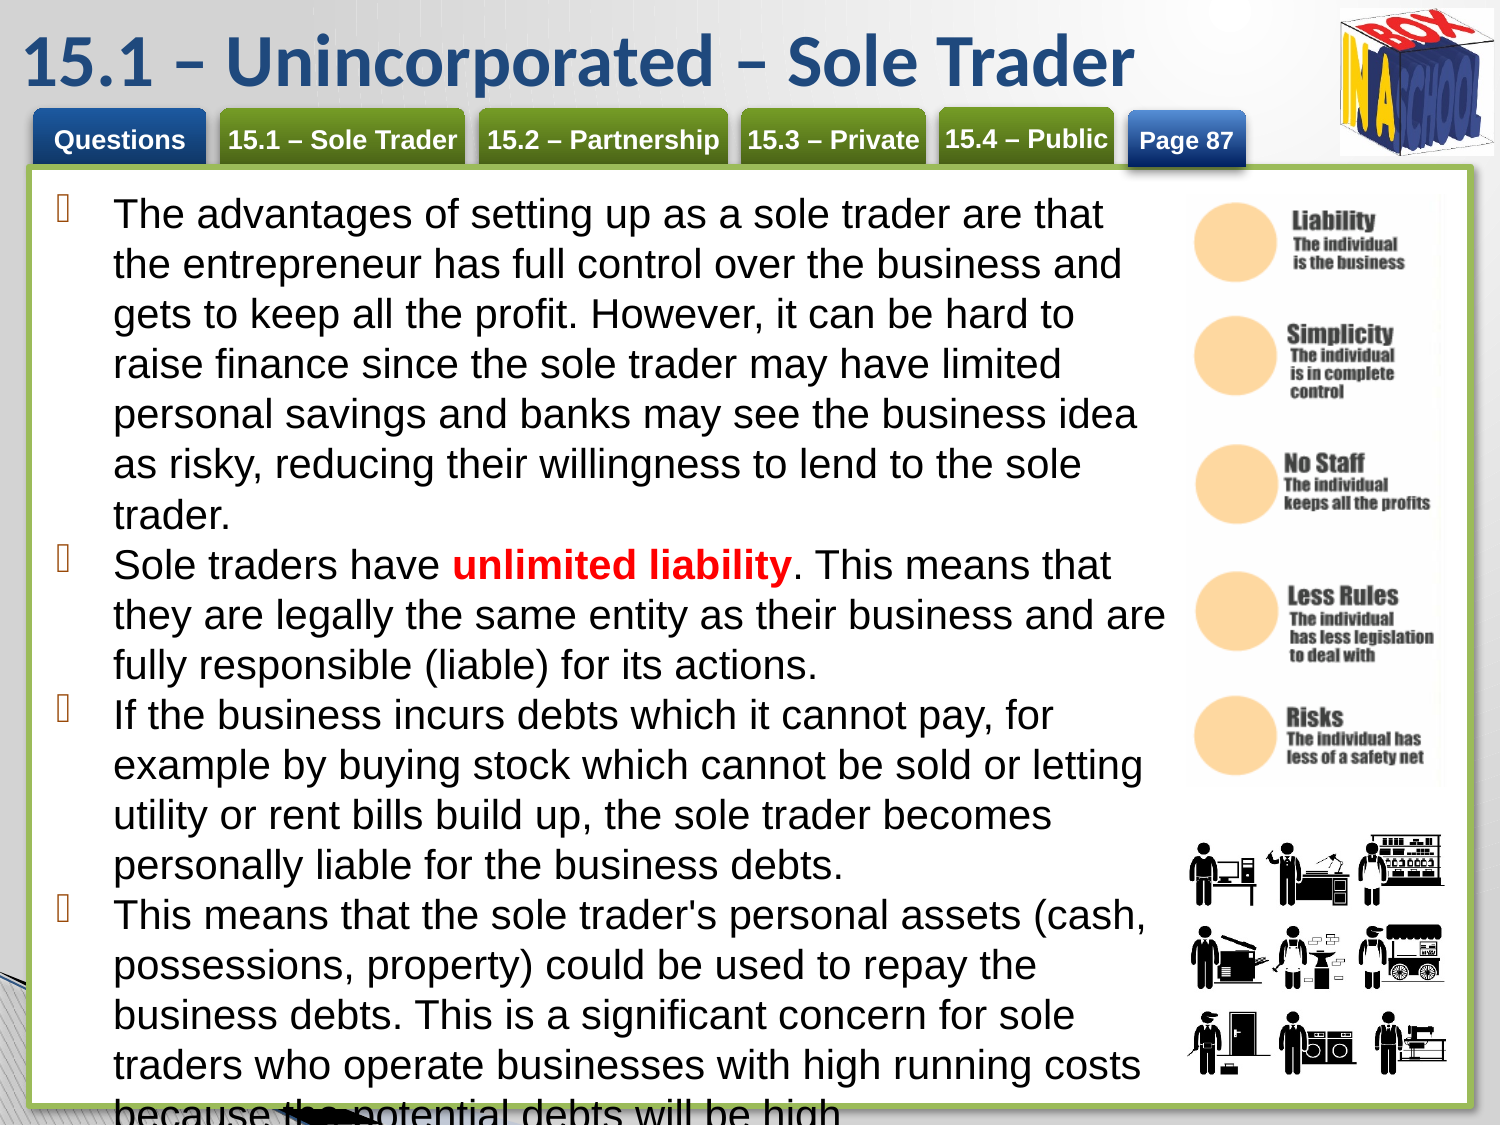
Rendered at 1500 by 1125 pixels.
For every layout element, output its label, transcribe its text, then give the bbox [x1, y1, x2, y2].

picture [1186, 194, 1447, 788]
title 15.1 – Unincorporated – Sole Trader [5, 11, 1270, 102]
text_box The advantages of setting up as a sole trader are that the entrepreneur has full control over the business and gets to keep all the profit. However, it can be hard to raise finance since the sole trader may have limited personal savings and banks may see the business idea as risky, reducing their willingness to lend to the sole trader. Sole traders have unlimited liability. This means that they are legally the same entity as their business and are fully responsible (liable) for its actions. If the business incurs debts which it cannot pay, for example by buying stock which cannot be sold or letting utility or rent bills build up, the sole trader becomes personally liable for the business debts. This means that the sole trader's personal assets (cash, possessions, property) could be used to repay the business debts. This is a significant concern for sole traders who operate businesses with high running costs because the potential debts will be high [41, 179, 1187, 1125]
picture [1340, 8, 1495, 156]
text_box Page 87 [1127, 109, 1247, 167]
picture [1186, 833, 1447, 1075]
